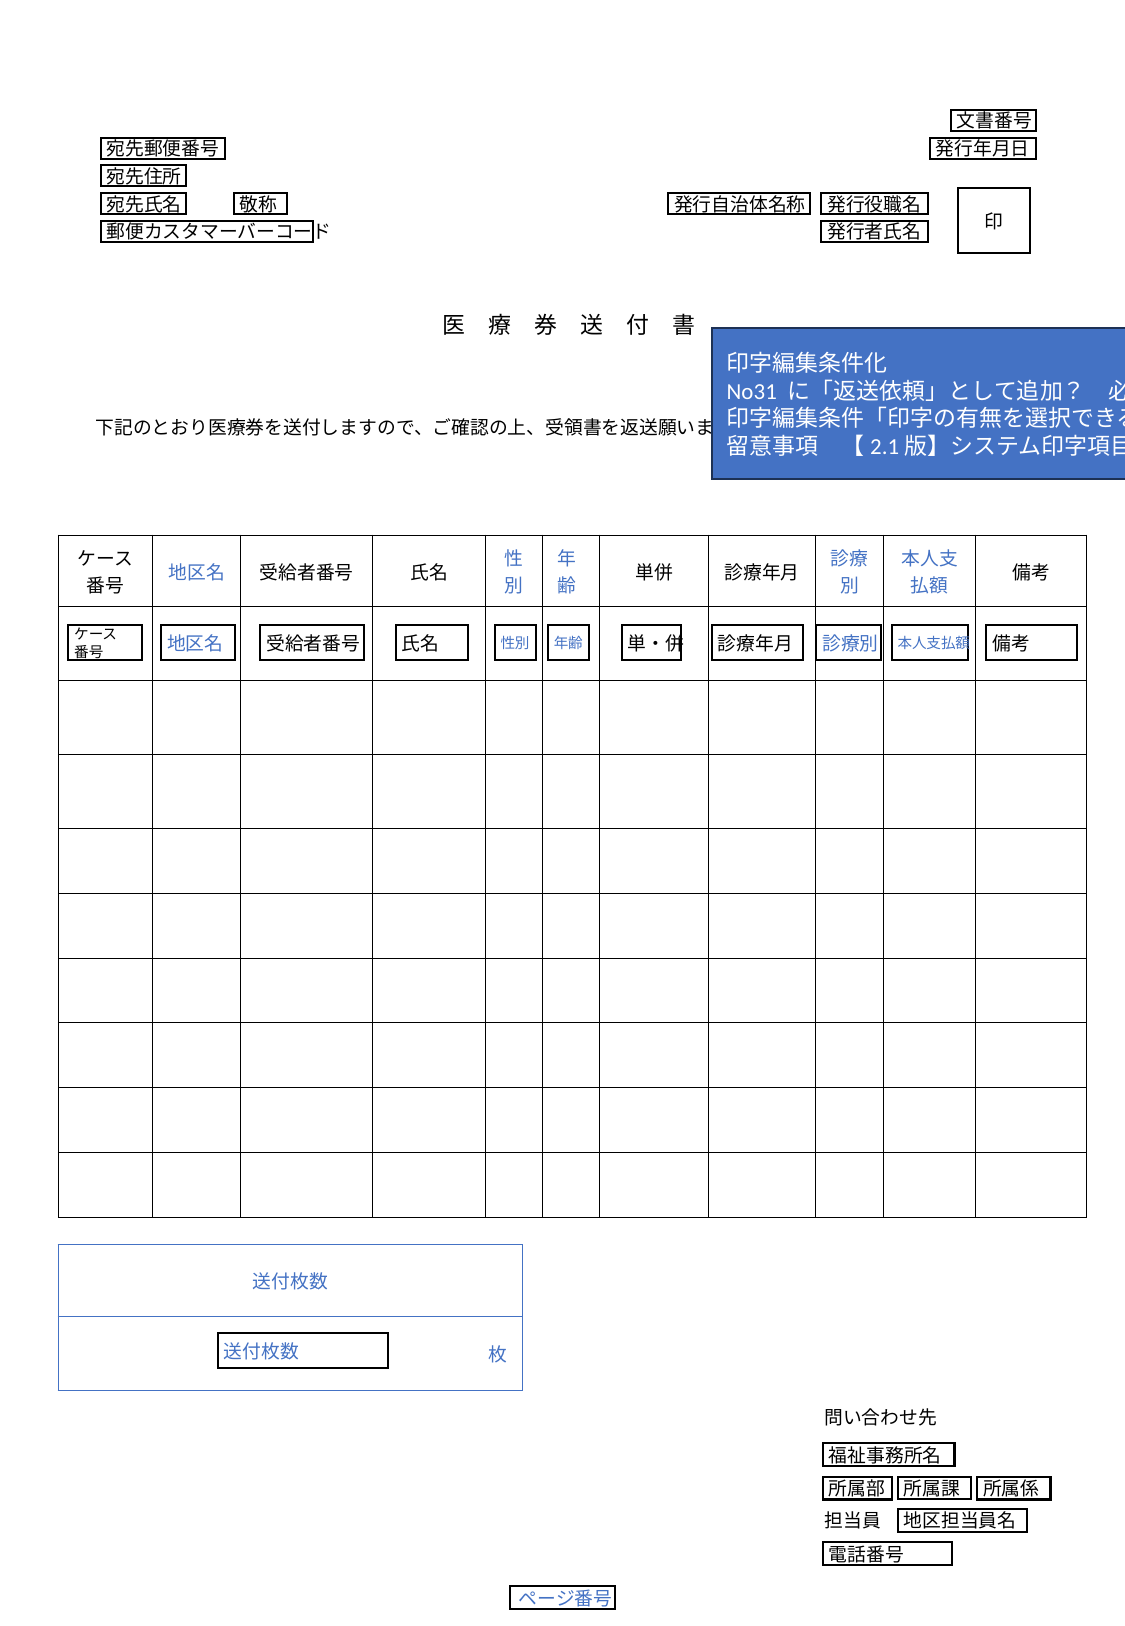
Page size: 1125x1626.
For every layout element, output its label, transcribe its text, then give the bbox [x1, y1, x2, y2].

table_cell [241, 1088, 372, 1152]
table_cell [816, 1153, 883, 1217]
table_cell [241, 607, 372, 680]
text_box 性別 [494, 624, 537, 661]
table_cell [600, 829, 708, 893]
table_cell [709, 755, 815, 828]
table_cell [976, 1023, 1086, 1087]
table_cell [59, 607, 152, 680]
table_cell [600, 894, 708, 958]
text_box 年齢 [547, 624, 590, 661]
text_box 発行役職名 [820, 192, 929, 215]
table_cell [486, 607, 542, 680]
table_cell [600, 681, 708, 754]
table_cell [373, 755, 485, 828]
table_cell [976, 959, 1086, 1022]
table_cell [976, 681, 1086, 754]
table_cell [976, 894, 1086, 958]
table_cell [884, 1153, 975, 1217]
table_cell [241, 1153, 372, 1217]
table_header 診療年月 [709, 536, 815, 606]
table_cell [884, 1023, 975, 1087]
text_box 本人支払額 [891, 624, 969, 661]
table_header 年齢 [543, 536, 599, 606]
text_box 氏名 [395, 624, 469, 661]
table_header 受給者番号 [241, 536, 372, 606]
table_cell [373, 959, 485, 1022]
table_cell [816, 755, 883, 828]
table_cell [816, 959, 883, 1022]
table_header 性別 [486, 536, 542, 606]
table_cell [241, 681, 372, 754]
table_cell [976, 829, 1086, 893]
table_cell [373, 1088, 485, 1152]
table_cell [709, 681, 815, 754]
table_cell [543, 1088, 599, 1152]
table_cell [59, 1023, 152, 1087]
text_box 発行者氏名 [820, 220, 929, 243]
text_box 地区名 [160, 624, 236, 661]
table_cell [543, 681, 599, 754]
table_cell [543, 1023, 599, 1087]
table_cell [600, 1023, 708, 1087]
table_cell [59, 894, 152, 958]
table_cell [884, 681, 975, 754]
table_cell [373, 829, 485, 893]
table_cell [153, 607, 240, 680]
table_cell [709, 829, 815, 893]
table_cell [976, 755, 1086, 828]
table_cell [59, 1088, 152, 1152]
table_cell [816, 1023, 883, 1087]
table_cell [153, 755, 240, 828]
table_cell [241, 1023, 372, 1087]
text_box 宛先住所 [100, 164, 187, 187]
table_cell [709, 959, 815, 1022]
text_box 敬称 [233, 192, 288, 215]
table_cell [241, 894, 372, 958]
table_cell [884, 829, 975, 893]
table_cell [816, 1088, 883, 1152]
table_cell [884, 894, 975, 958]
table_cell [153, 1153, 240, 1217]
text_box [929, 109, 1037, 159]
table_cell [241, 959, 372, 1022]
table_cell [486, 959, 542, 1022]
text_box 郵便カスタマーバーコード [100, 220, 314, 243]
text_box 宛先氏名 [100, 192, 187, 215]
table_cell [709, 607, 815, 680]
table_cell [543, 607, 599, 680]
table_cell [373, 1153, 485, 1217]
table_cell [600, 959, 708, 1022]
table_cell [884, 959, 975, 1022]
table_cell [486, 755, 542, 828]
text_box 単・併 [621, 624, 682, 661]
table_cell [486, 894, 542, 958]
table_header 氏名 [373, 536, 485, 606]
table_cell [373, 1023, 485, 1087]
text_box 送付枚数 [217, 1332, 389, 1369]
table_cell [59, 829, 152, 893]
table_cell [884, 755, 975, 828]
table_cell [543, 829, 599, 893]
table_cell [486, 1153, 542, 1217]
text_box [809, 1398, 1051, 1566]
table_cell [241, 829, 372, 893]
table_cell [976, 1153, 1086, 1217]
table_header 診療別 [816, 536, 883, 606]
table_cell 枚 [59, 1317, 522, 1390]
table_cell [543, 755, 599, 828]
table_cell [543, 959, 599, 1022]
table_cell [816, 681, 883, 754]
text_box 備考 [985, 624, 1078, 661]
text_box 医 療 券 送 付 書 [96, 302, 1042, 346]
text_box ページ番号 [509, 1585, 616, 1610]
table_header 単併 [600, 536, 708, 606]
table_header ケース番号 [59, 536, 152, 606]
table_cell [600, 1088, 708, 1152]
table_cell [486, 1023, 542, 1087]
table_cell [600, 607, 708, 680]
table_cell [153, 1088, 240, 1152]
table_cell [600, 755, 708, 828]
table_cell [543, 894, 599, 958]
table_cell [709, 1023, 815, 1087]
text_box 発行自治体名称 [667, 192, 811, 215]
table_cell [709, 894, 815, 958]
text_box 印 [957, 187, 1031, 254]
table_cell [59, 755, 152, 828]
text_box ケース 番号 [67, 624, 143, 661]
table_cell [884, 607, 975, 680]
text_box 印字編集条件化 No31 に「返送依頼」として追加？ 必須○ 印字編集条件「印字の有無を選択できる」 留意事項 【2.1版】システム印字項目を追加 [711, 327, 1125, 480]
table_cell [709, 1088, 815, 1152]
table_cell [59, 959, 152, 1022]
table_cell [816, 829, 883, 893]
table_cell [59, 1153, 152, 1217]
table_cell [153, 829, 240, 893]
table_cell [153, 1023, 240, 1087]
table_cell [543, 1153, 599, 1217]
text_box 受給者番号 [259, 624, 365, 661]
table_cell [709, 1153, 815, 1217]
table_cell [59, 681, 152, 754]
table_cell [241, 755, 372, 828]
table_cell [600, 1153, 708, 1217]
table_cell [373, 894, 485, 958]
text_box 下記のとおり医療券を送付しますので、ご確認の上、受領書を返送願います。 [89, 415, 711, 438]
table_cell [486, 829, 542, 893]
table_cell [816, 894, 883, 958]
table_cell [373, 681, 485, 754]
table_header 備考 [976, 536, 1086, 606]
table_cell [884, 1088, 975, 1152]
table_cell [153, 681, 240, 754]
text_box 診療別 [815, 624, 882, 661]
table_cell [976, 1088, 1086, 1152]
table_cell [486, 681, 542, 754]
text_box 宛先郵便番号 [100, 137, 226, 160]
table_cell [373, 607, 485, 680]
text_box 診療年月 [711, 624, 804, 661]
table_header 送付枚数 [59, 1245, 522, 1316]
table_cell [153, 894, 240, 958]
table_cell [976, 607, 1086, 680]
table_header 地区名 [153, 536, 240, 606]
table_cell [486, 1088, 542, 1152]
table_header 本人支払額 [884, 536, 975, 606]
table_cell [816, 607, 883, 680]
table_cell [153, 959, 240, 1022]
